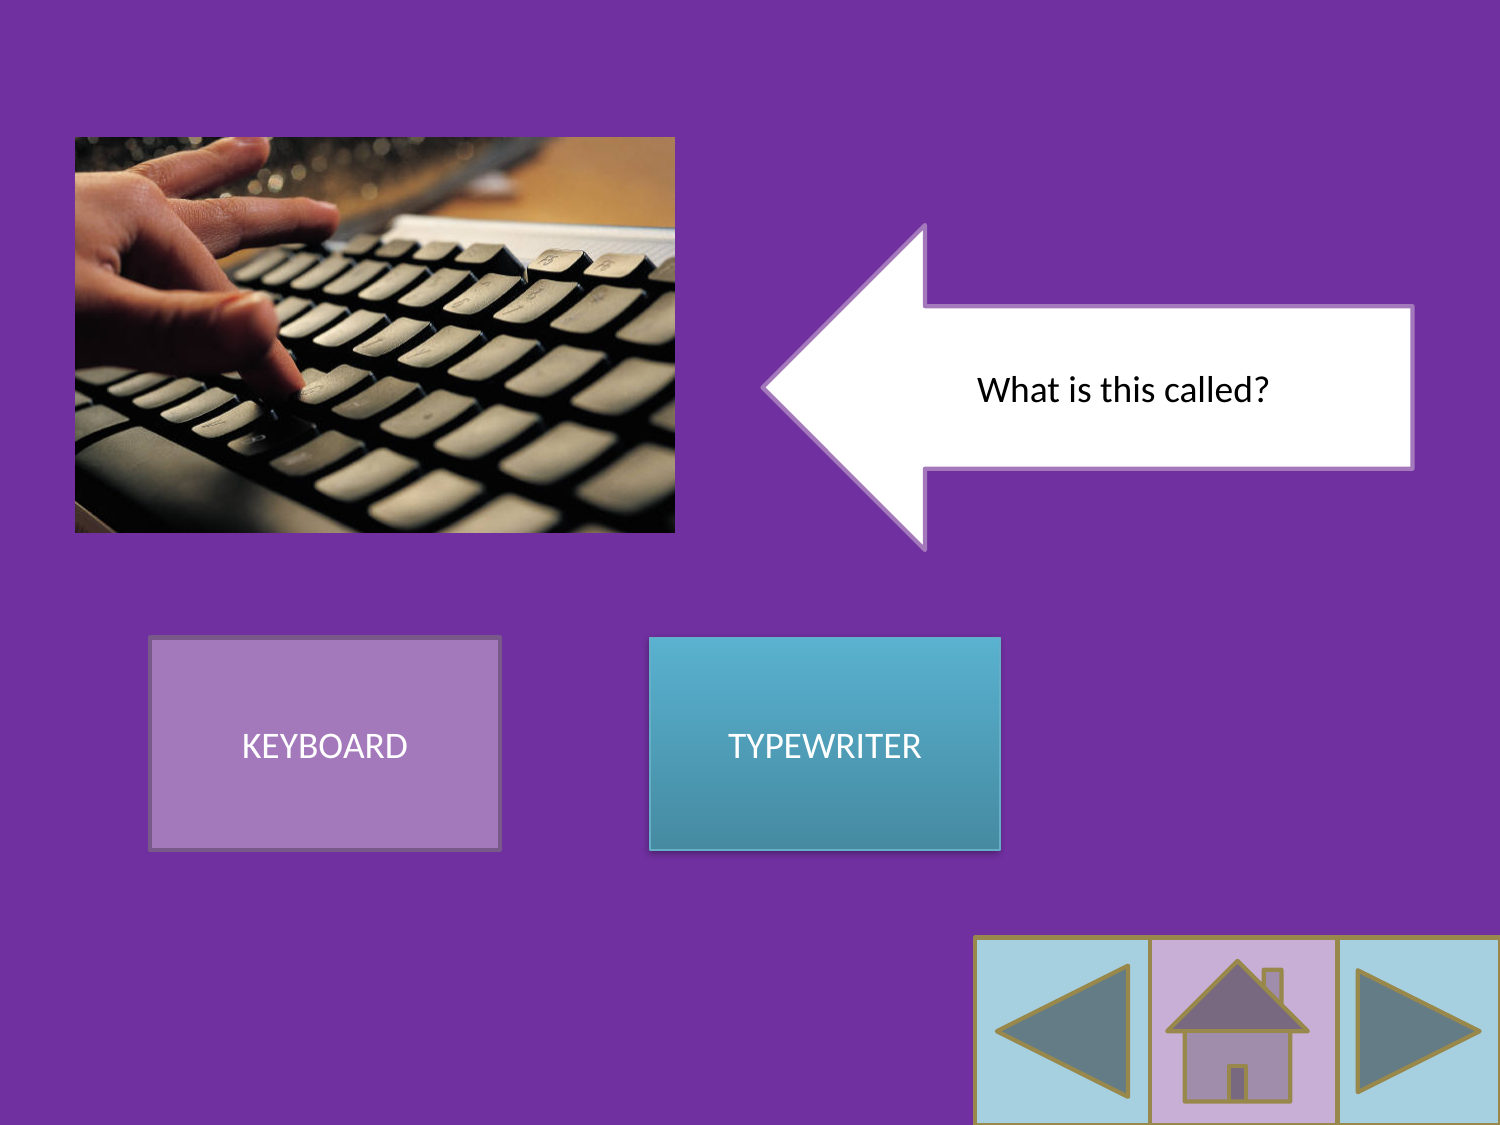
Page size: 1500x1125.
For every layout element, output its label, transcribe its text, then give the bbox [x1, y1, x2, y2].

text_box [1335, 935, 1500, 1125]
picture [74, 137, 676, 533]
text_box [973, 935, 1152, 1125]
text_box What is this called? [760, 223, 1415, 552]
text_box [1152, 935, 1335, 1125]
text_box TYPEWRITER [649, 637, 1001, 851]
text_box KEYBOARD [148, 635, 502, 852]
